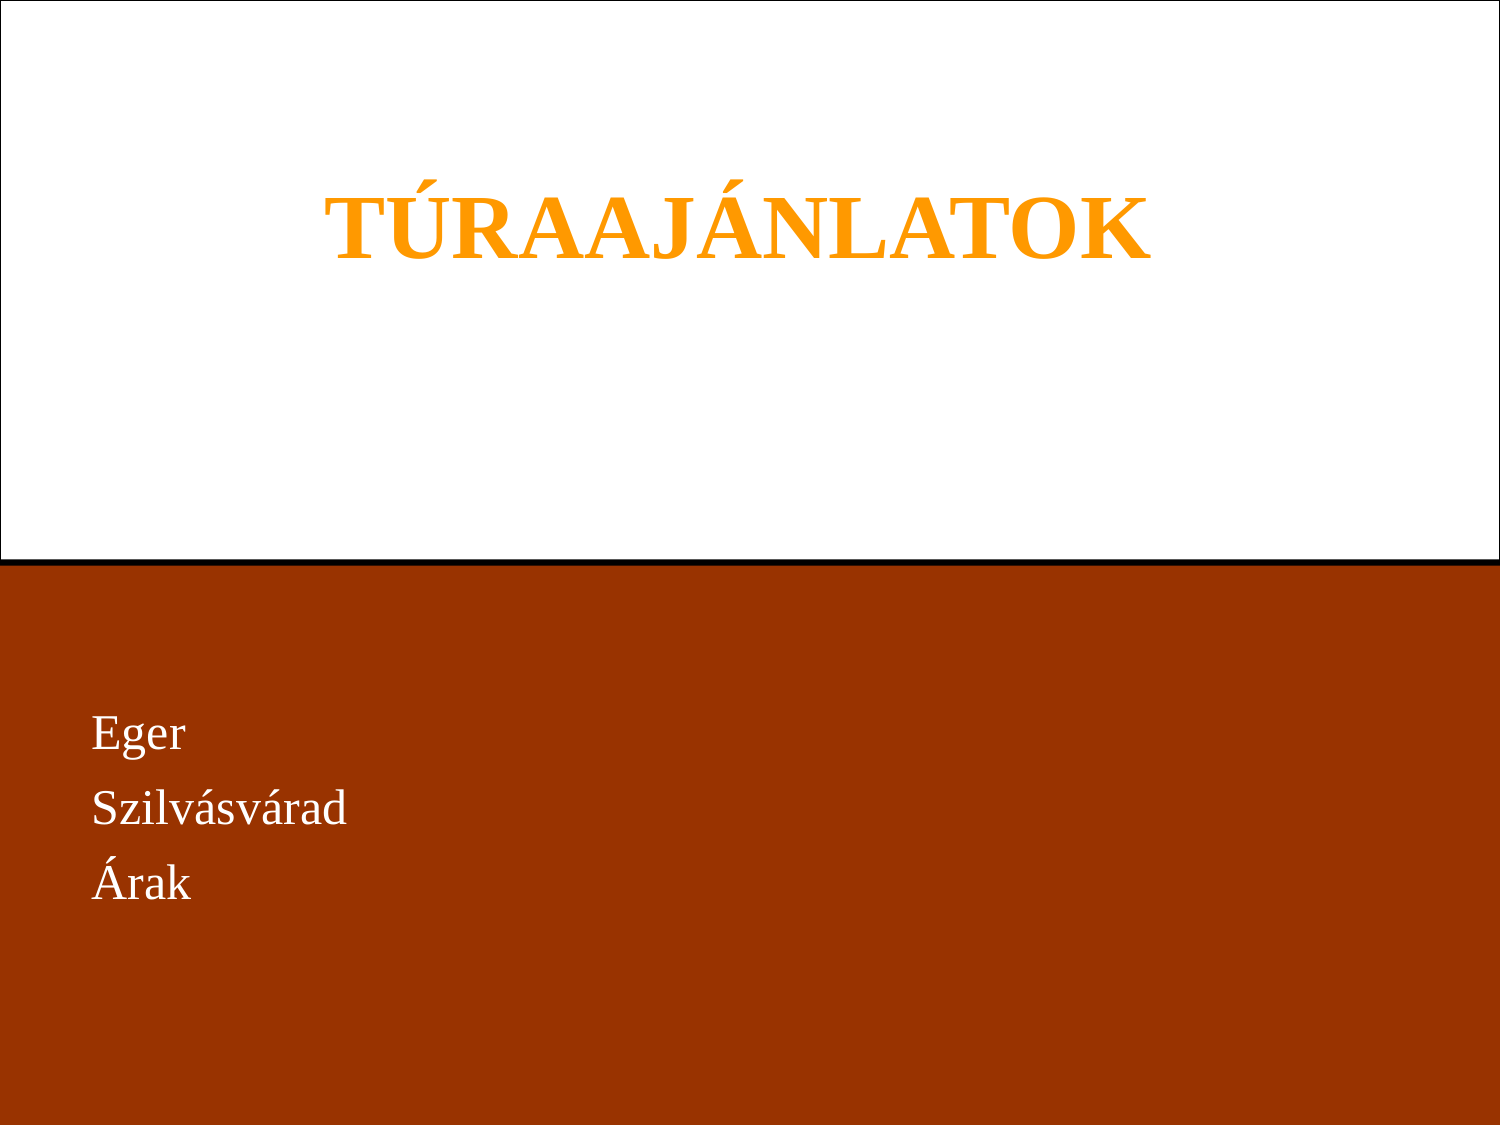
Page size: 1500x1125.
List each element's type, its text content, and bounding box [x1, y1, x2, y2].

text_box TÚRAAJÁNLATOK [309, 159, 1190, 284]
text_box Eger Szilvásvárad Árak [76, 692, 1447, 918]
